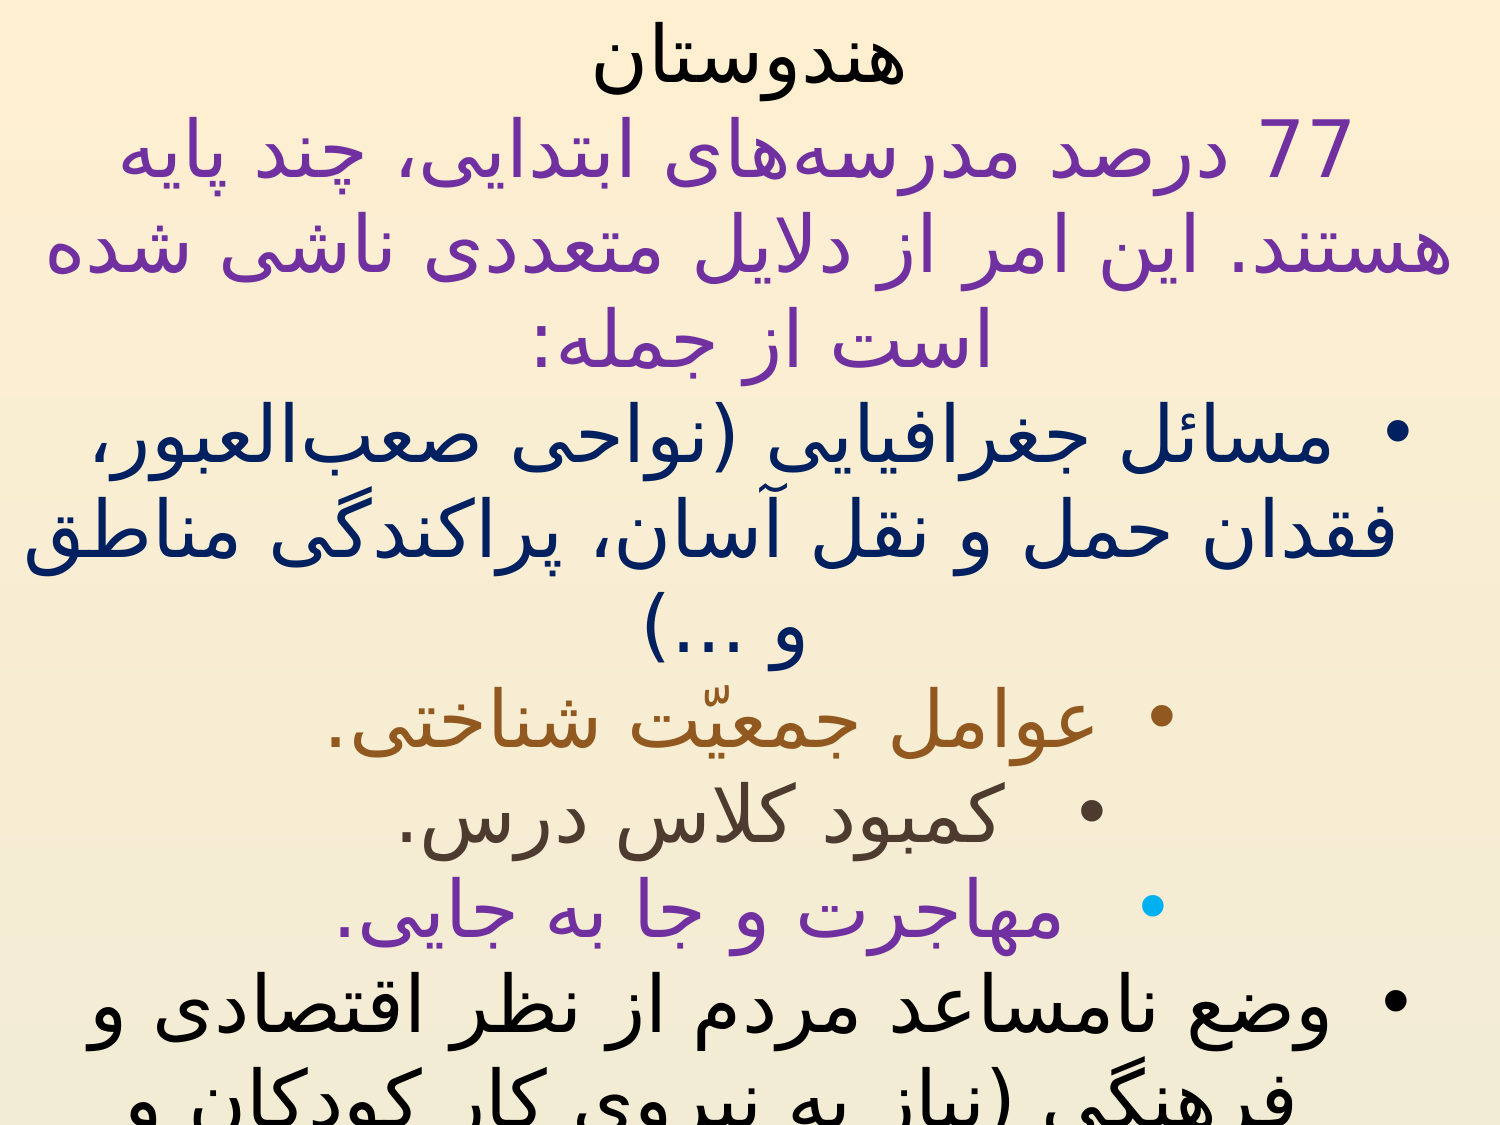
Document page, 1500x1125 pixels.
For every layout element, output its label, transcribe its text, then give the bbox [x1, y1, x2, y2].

text_box هندوستان 77 درصد مدرسه‌های ابتدایی، چند پایه هستند. این امر از دلایل متعددی ناشی شده است از جمله: مسائل جغرافیایی (نواحی صعب‌العبور، فقدان حمل و نقل آسان، پراکندگی مناطق و ...) عوامل جمعیّت شناختی. کمبود کلاس درس. مهاجرت و جا به جایی. وضع نامساعد مردم از نظر اقتصادی و فرهنگی (نیاز به نیروی کار کودکان و ضروری ندانستن آموزش دخترانه). (دفتر مدیریّت یونسکو،1998) [0, 0, 1500, 1125]
